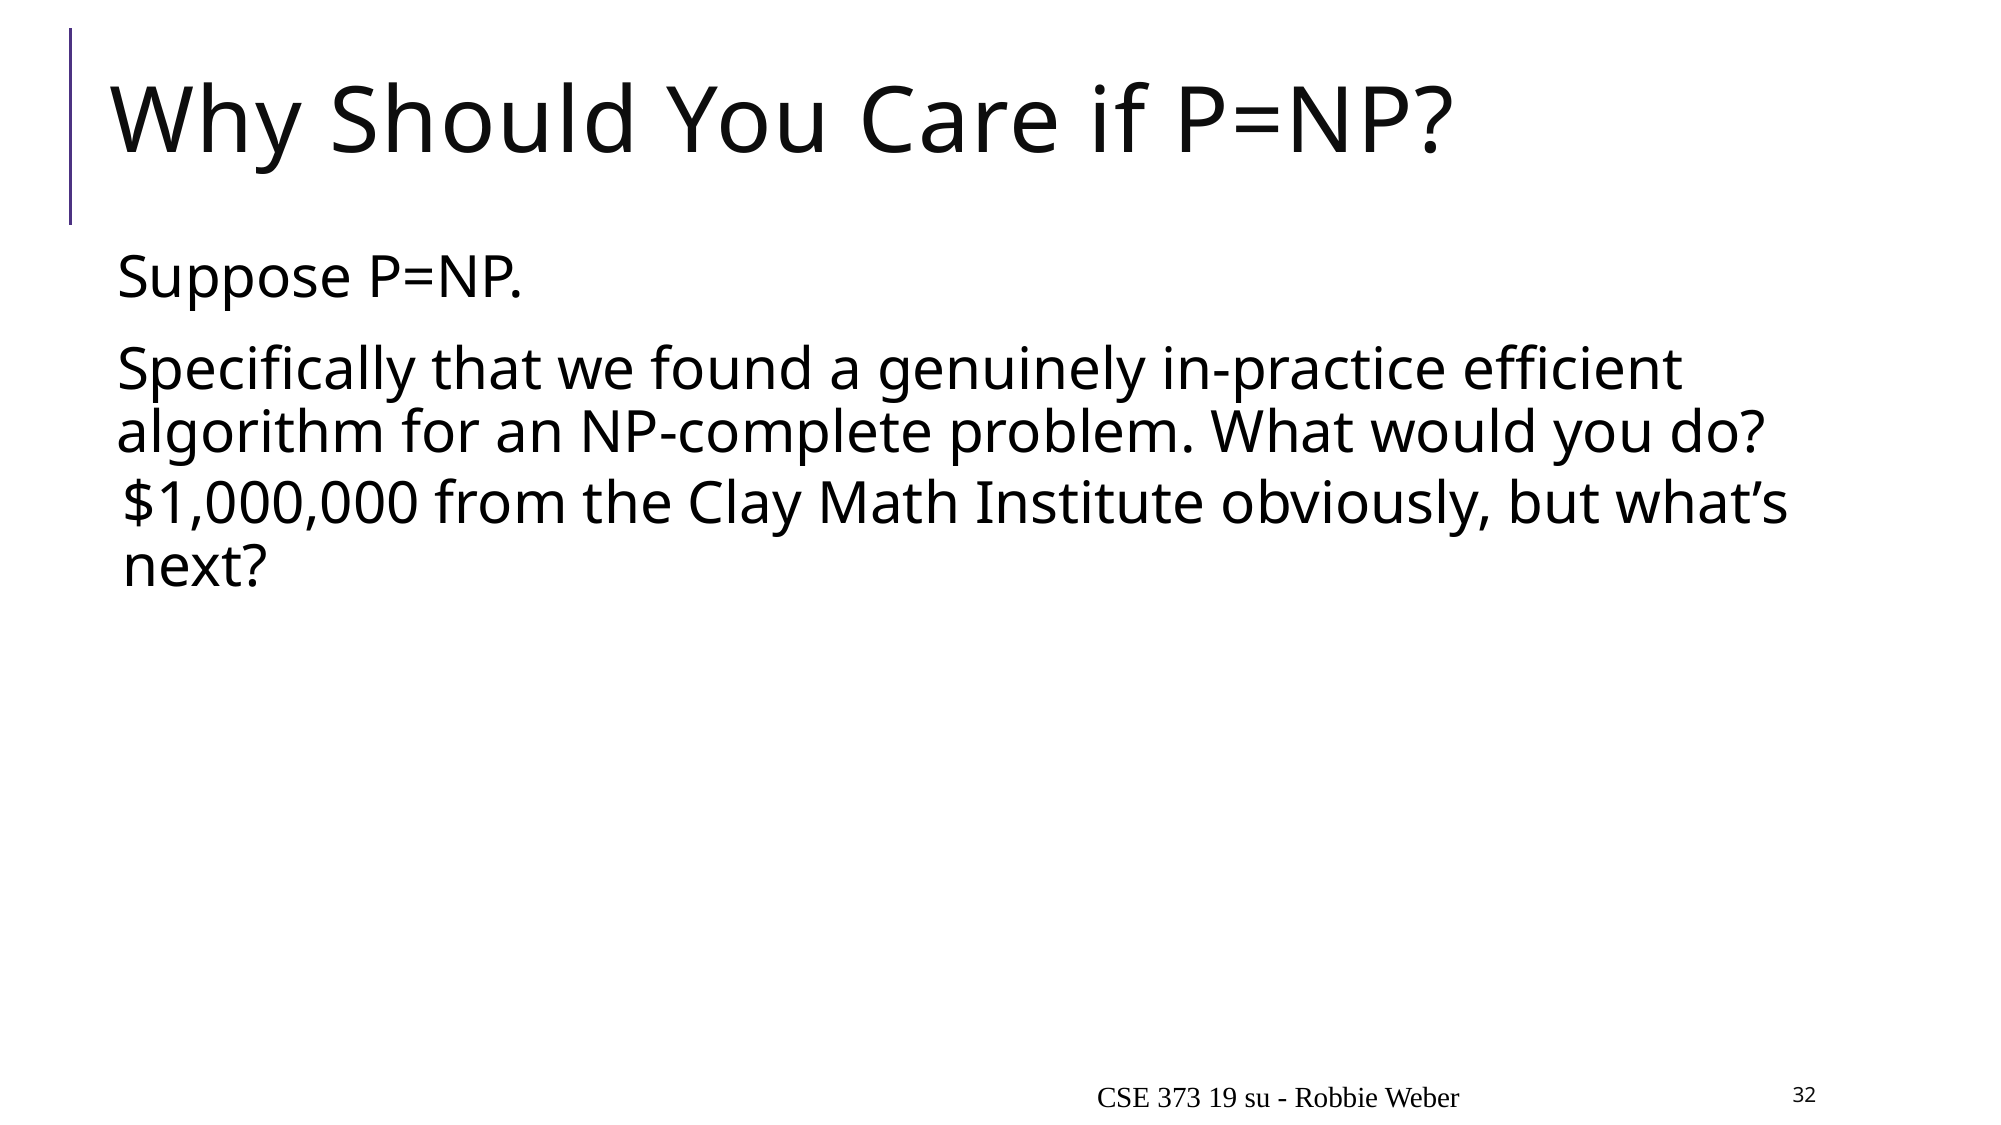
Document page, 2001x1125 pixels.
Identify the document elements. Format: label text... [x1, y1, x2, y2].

title Why Should You Care if P=NP? [94, 43, 1930, 210]
list Suppose P=NP. Specifically that we found a genuinely in-practice efficient algorithm for an NP-complete problem. What would you do? $1,000,000 from the Clay Math Institute obviously, but what’s next? [94, 240, 1930, 1094]
footer CSE 373 19 su - Robbie Weber [794, 1073, 1763, 1119]
slide_number 32 [1777, 1073, 1938, 1119]
